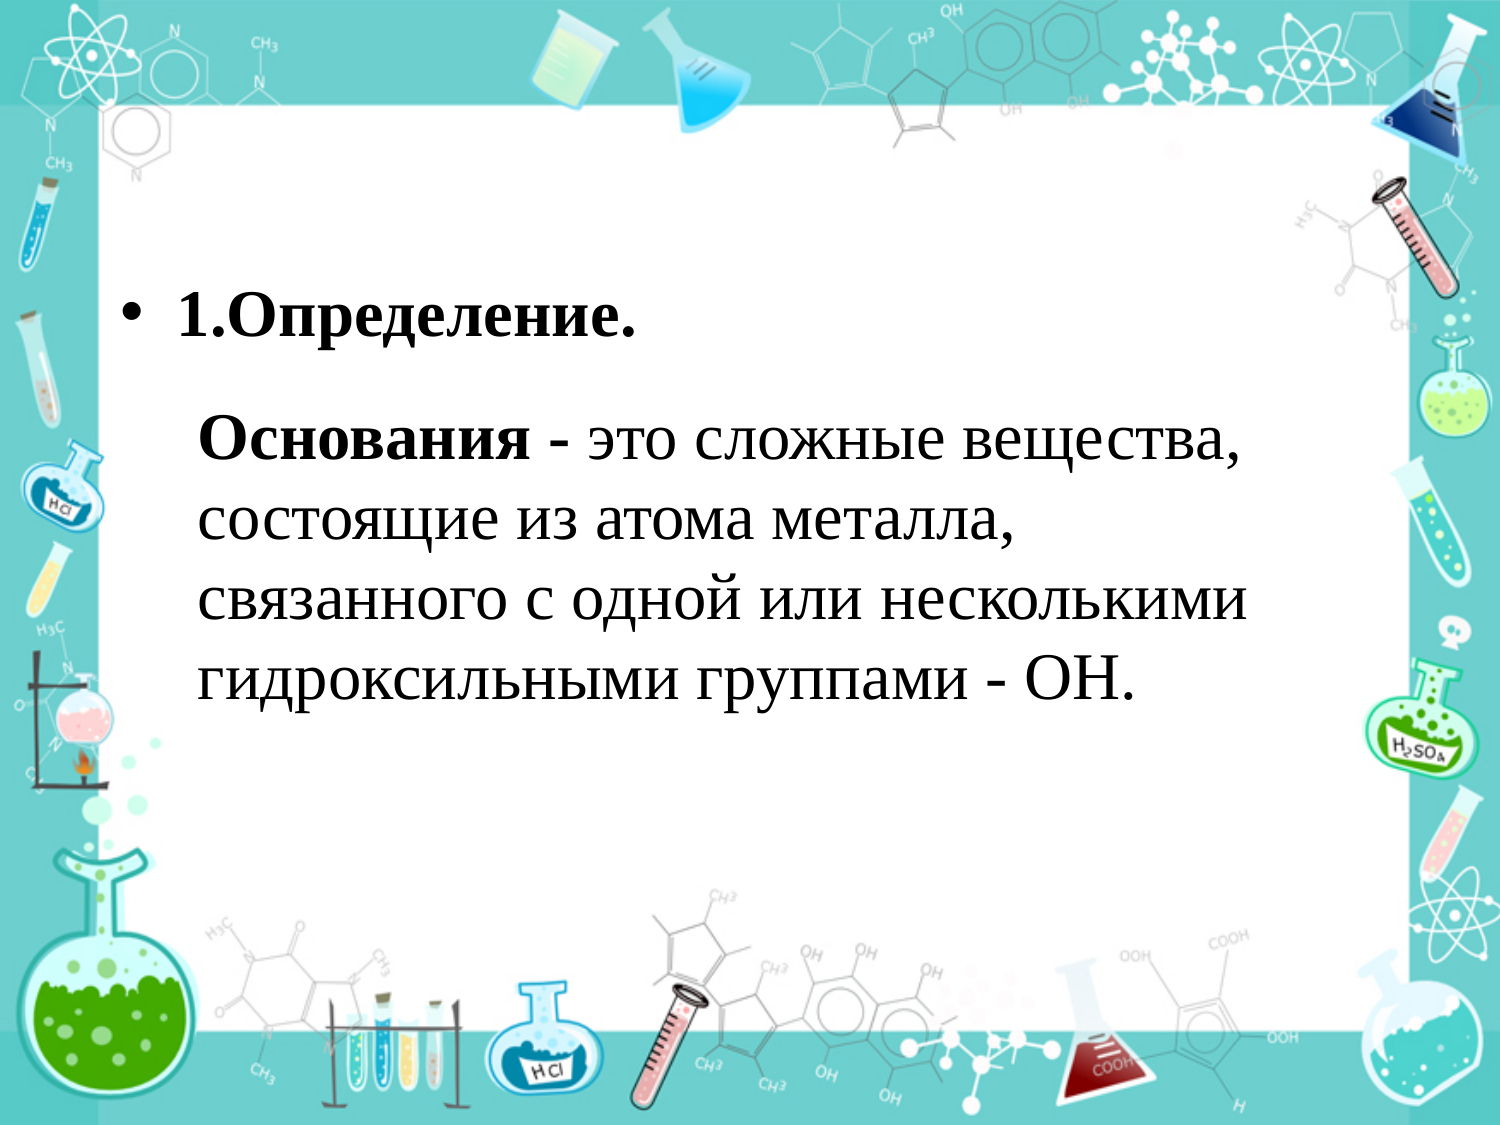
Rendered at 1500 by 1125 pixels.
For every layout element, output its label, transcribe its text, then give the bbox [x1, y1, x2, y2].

picture [0, 0, 1500, 1125]
list 1.Определение. [105, 262, 1395, 1005]
text_box Основания - это сложные вещества, состоящие из атома металла, связанного с одной или несколькими гидроксильными группами - ОН. [183, 385, 1300, 720]
